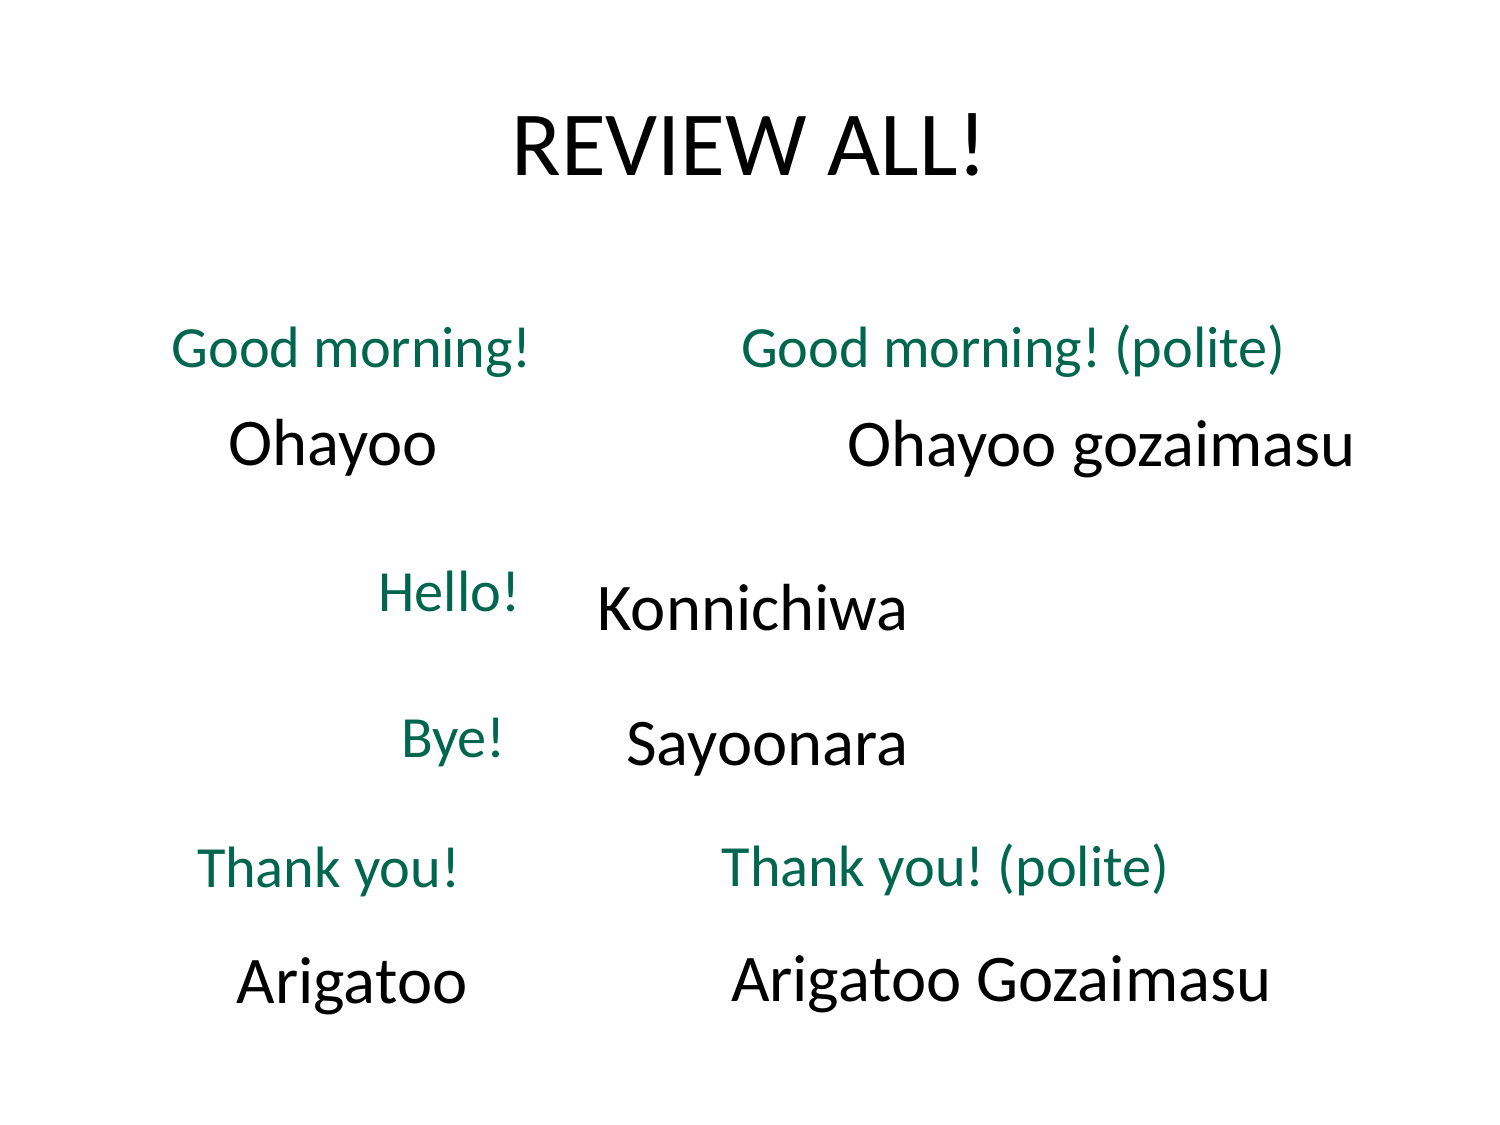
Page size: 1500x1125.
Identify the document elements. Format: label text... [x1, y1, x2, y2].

text_box Konnichiwa [582, 555, 1009, 651]
text_box Hello! [363, 545, 594, 653]
text_box Thank you! [182, 822, 502, 929]
text_box Sayoonara [611, 691, 980, 787]
text_box Good morning! (polite) [726, 301, 1400, 392]
text_box Arigatoo Gozaimasu [716, 927, 1378, 1023]
text_box Arigatoo [222, 929, 515, 1025]
text_box Bye! [386, 691, 557, 798]
text_box Ohayoo gozaimasu [832, 391, 1458, 487]
title REVIEW ALL! [75, 45, 1425, 233]
text_box Ohayoo [213, 391, 514, 482]
text_box Thank you! (polite) [706, 820, 1286, 923]
list Good morning! [156, 301, 615, 392]
